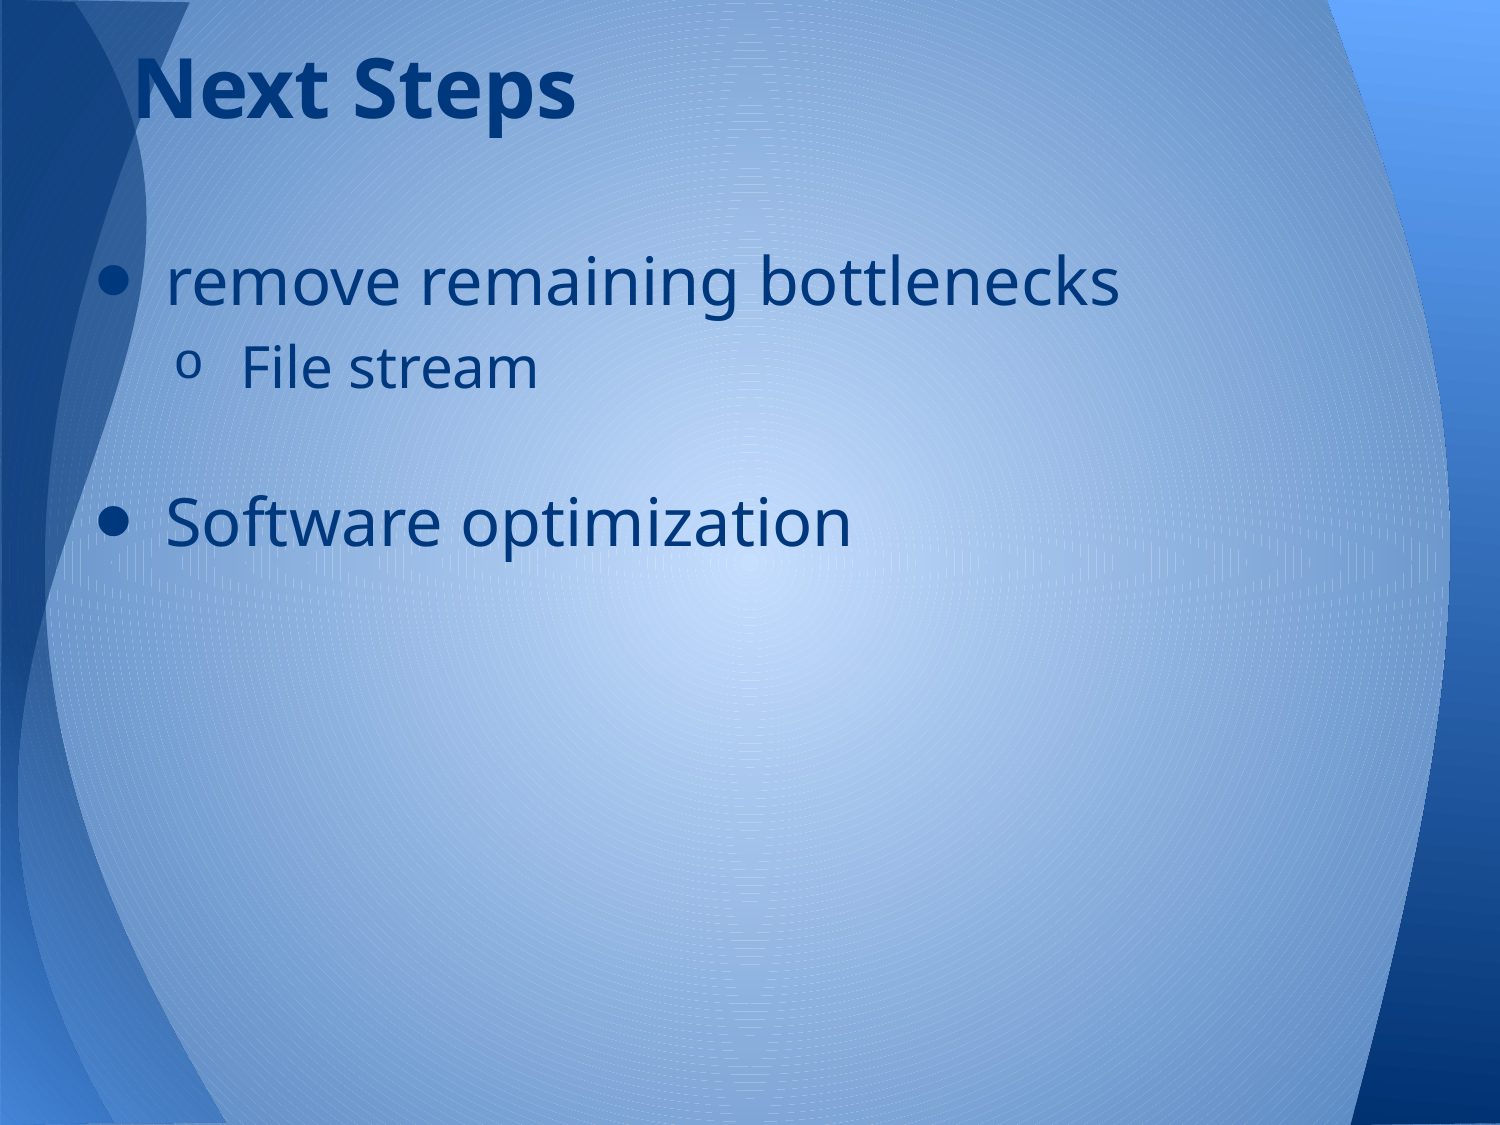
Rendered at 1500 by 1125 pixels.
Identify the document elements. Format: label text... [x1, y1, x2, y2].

title Next Steps [75, 21, 1425, 150]
list remove remaining bottlenecks File stream Software optimization [75, 223, 1425, 1067]
